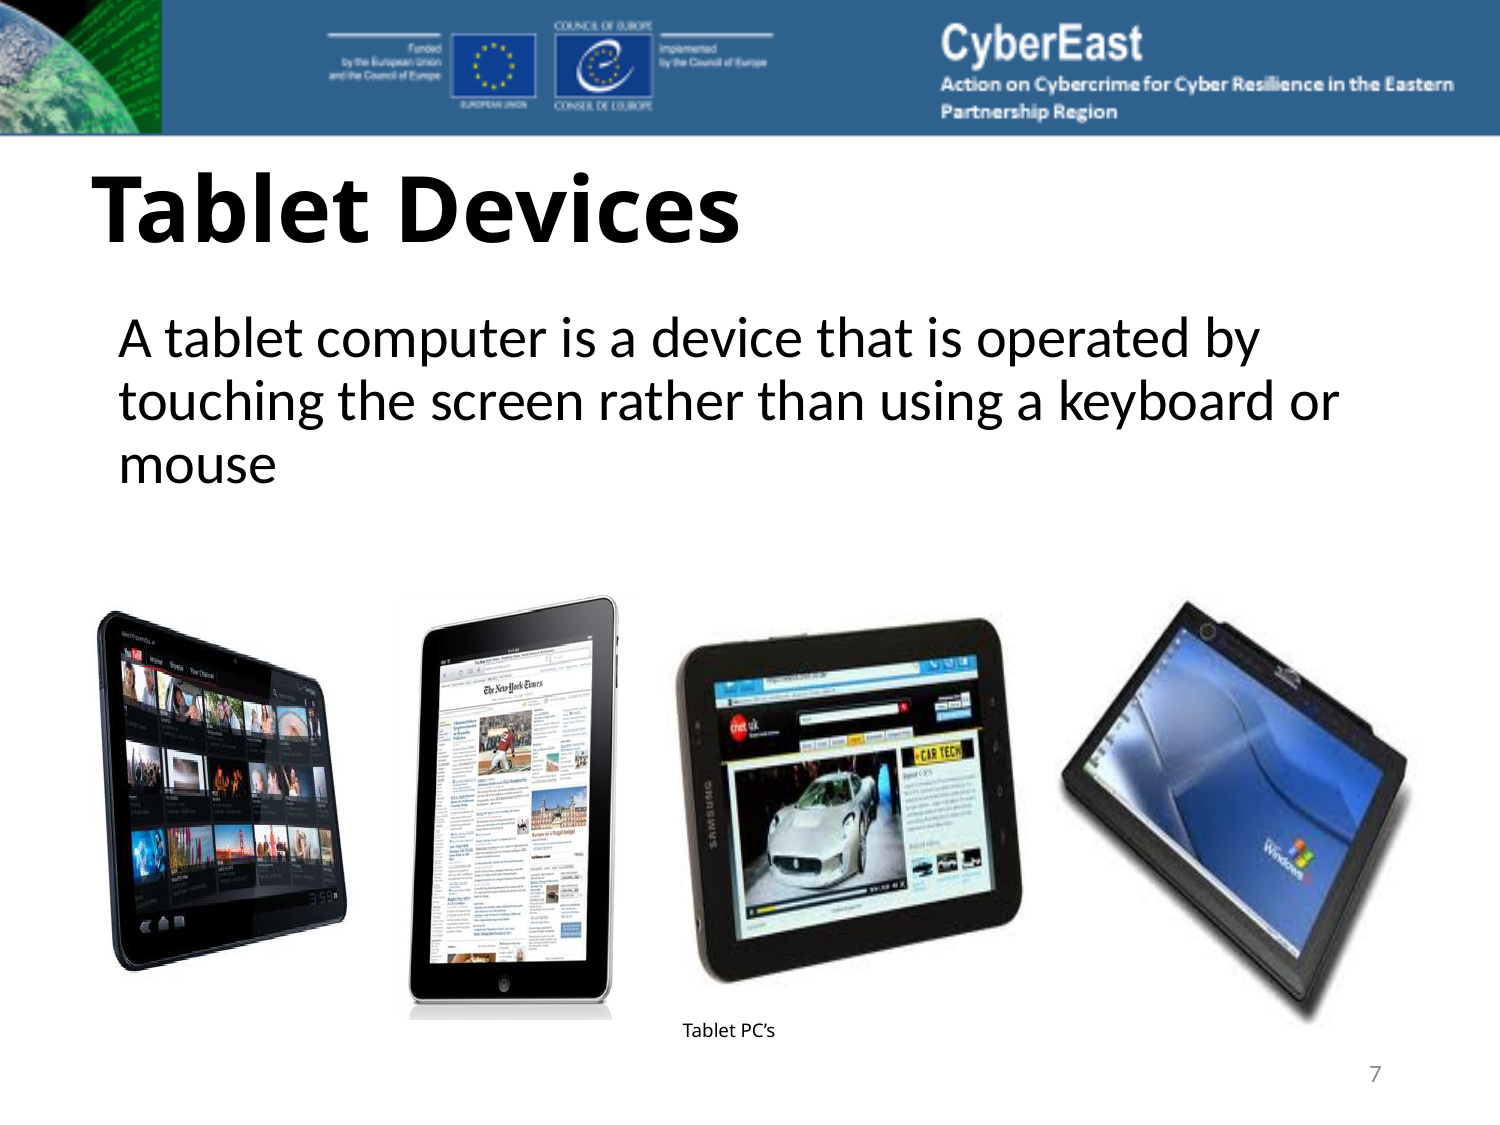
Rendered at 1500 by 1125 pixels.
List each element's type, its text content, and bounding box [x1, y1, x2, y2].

picture [0, 0, 1500, 1125]
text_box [74, 579, 1425, 1048]
slide_number 7 [1059, 1048, 1397, 1103]
title Tablet Devices [75, 141, 1425, 285]
list A tablet computer is a device that is operated by touching the screen rather than using a keyboard or mouse [103, 299, 1397, 579]
